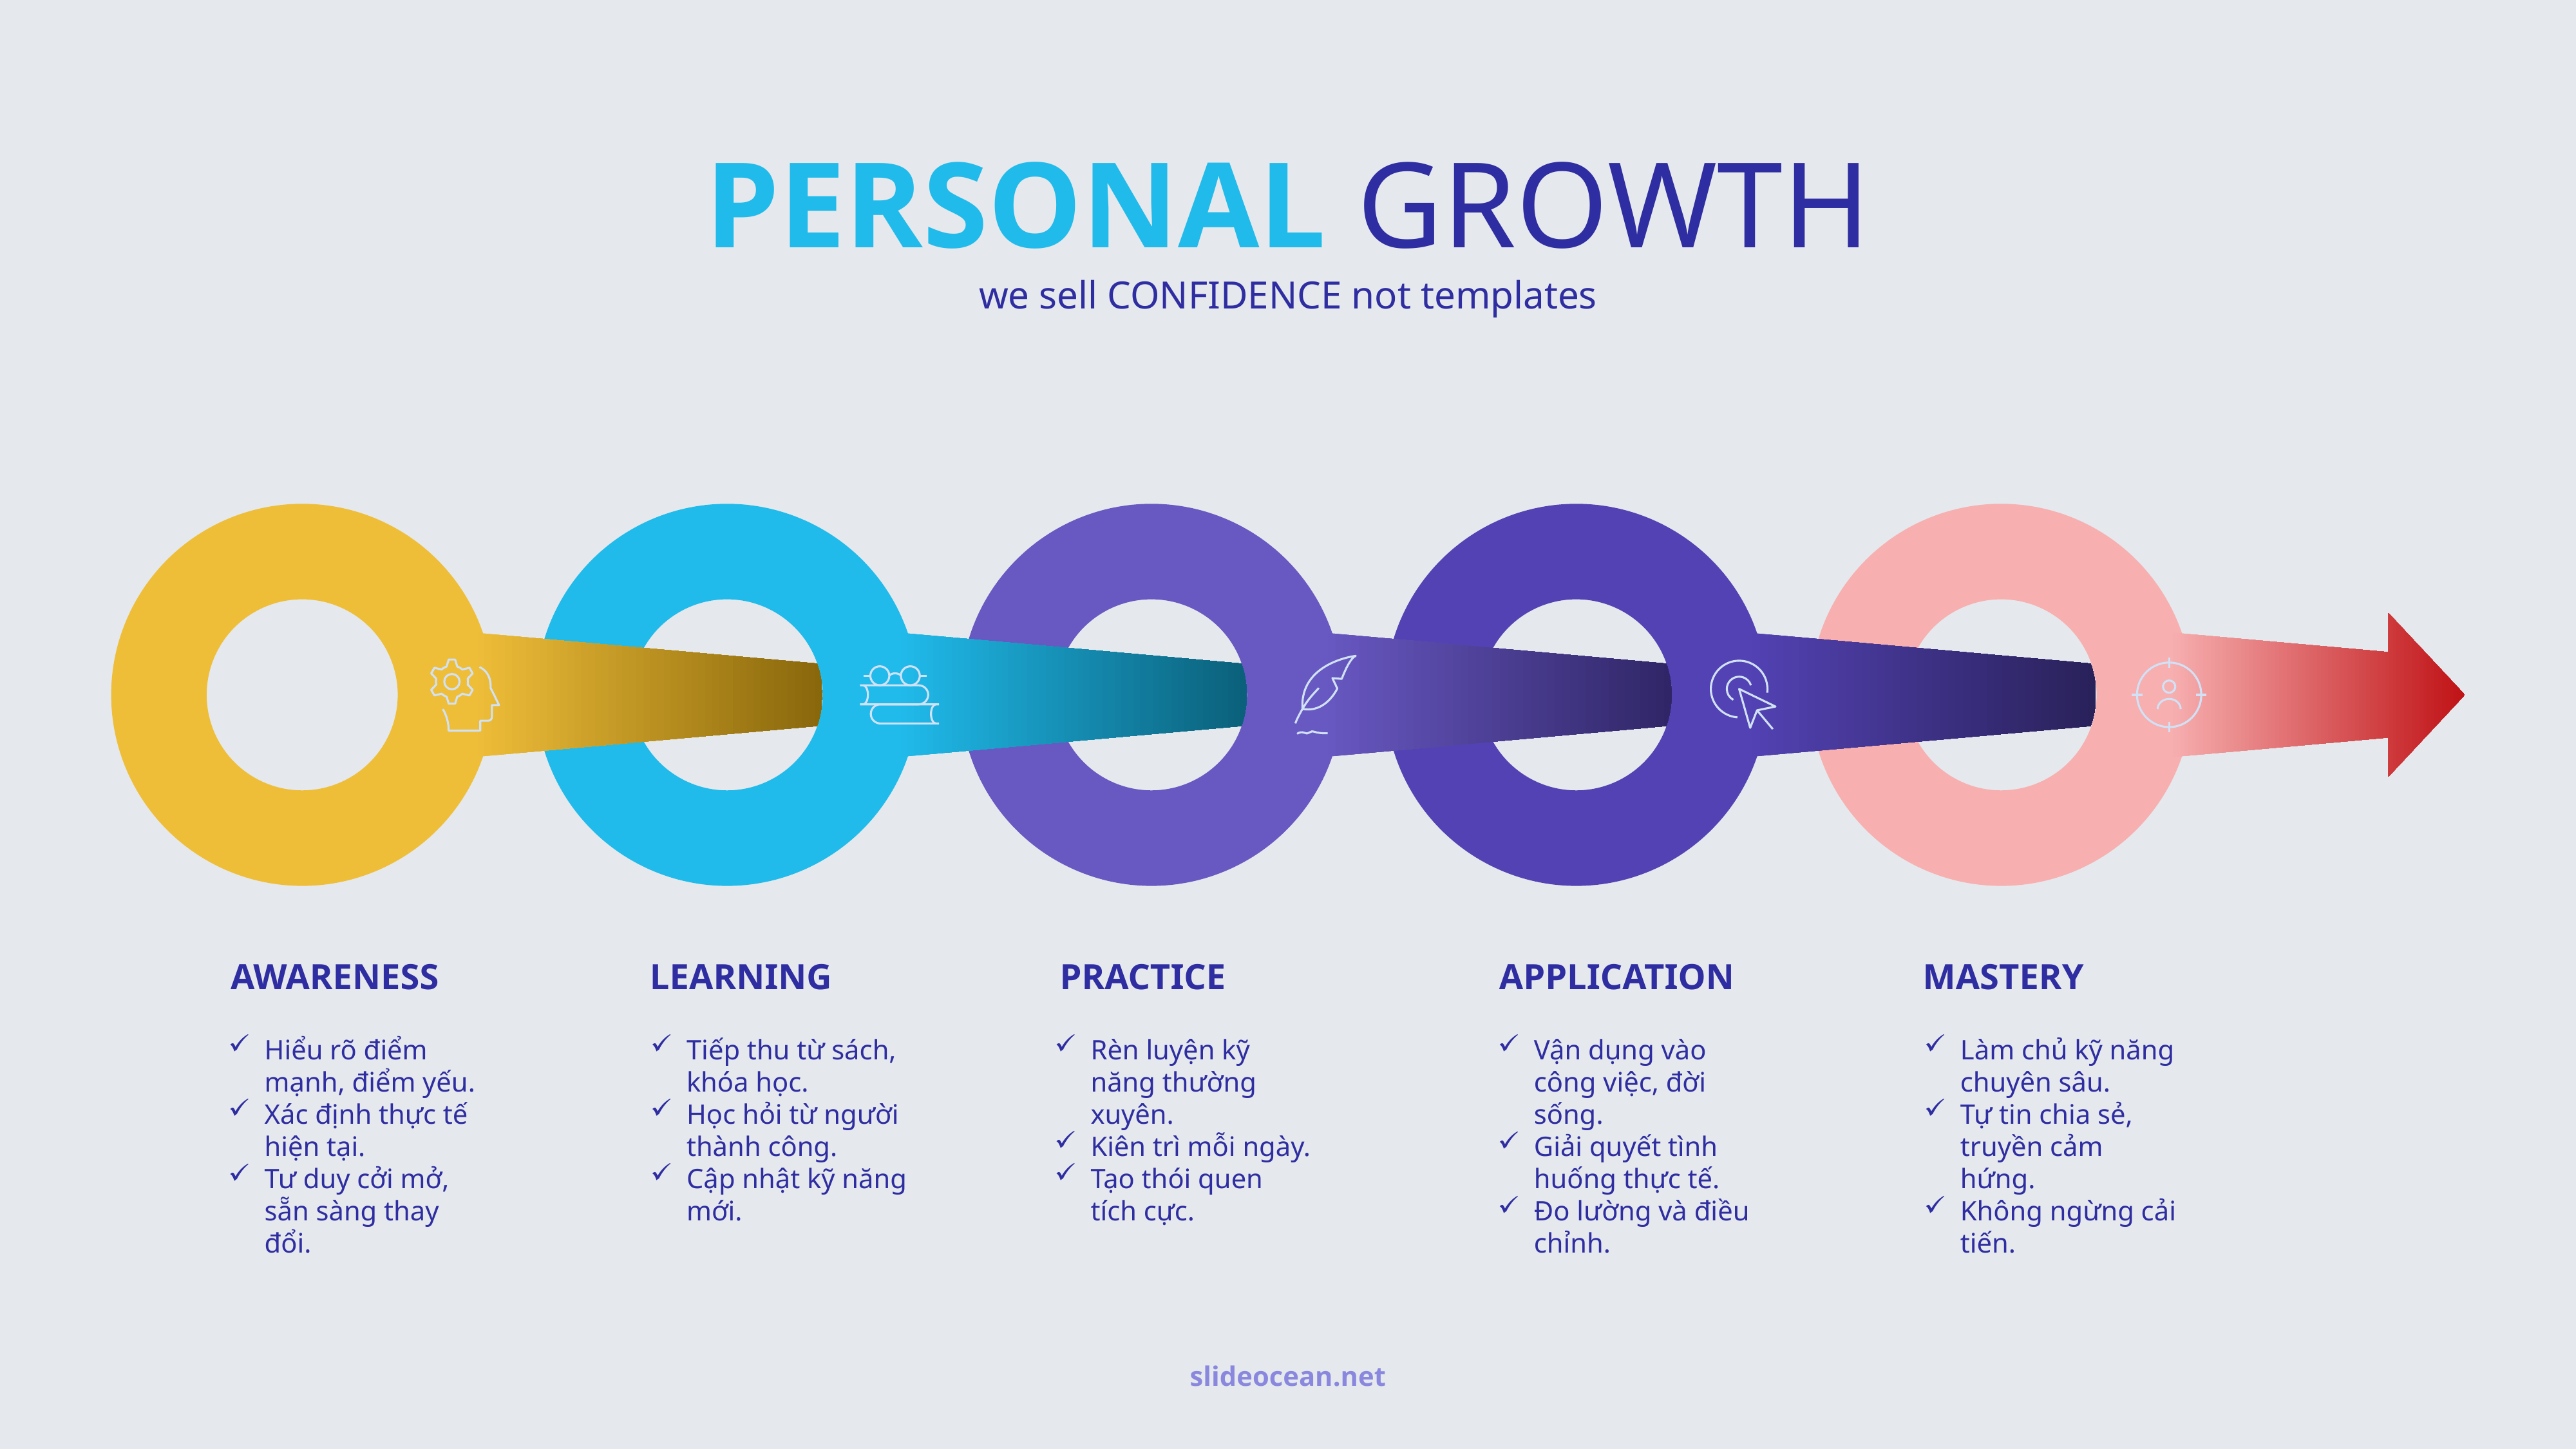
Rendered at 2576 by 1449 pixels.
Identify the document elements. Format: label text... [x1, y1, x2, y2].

text_box [1710, 660, 1776, 730]
text_box [431, 659, 499, 731]
text_box [110, 502, 484, 887]
text_box [469, 631, 824, 759]
text_box [1319, 631, 1673, 759]
text_box [2168, 610, 2467, 780]
text_box APPLICATION [1490, 950, 1745, 1001]
text_box Tiếp thu từ sách, khóa học. Học hỏi từ người thành công. Cập nhật kỹ năng mới. [640, 1028, 919, 1231]
text_box AWARENESS [221, 950, 449, 1001]
text_box [968, 502, 1334, 887]
text_box we sell CONFIDENCE not templates [969, 276, 1607, 321]
text_box PRACTICE [1050, 950, 1236, 1001]
text_box PERSONAL GROWTH [696, 125, 1880, 276]
text_box [1297, 731, 1328, 734]
text_box LEARNING [640, 950, 842, 1001]
text_box Hiểu rõ điểm mạnh, điểm yếu. Xác định thực tế hiện tại. Tư duy cởi mở, sẵn sàng thay đổi. [218, 1028, 497, 1264]
text_box [860, 666, 940, 724]
text_box Rèn luyện kỹ năng thường xuyên. Kiên trì mỗi ngày. Tạo thói quen tích cực. [1045, 1028, 1323, 1231]
text_box [1743, 631, 2098, 759]
text_box [1295, 656, 1356, 724]
text_box Vận dụng vào công việc, đời sống. Giải quyết tình huống thực tế. Đo lường và điều chỉnh. [1488, 1028, 1766, 1264]
text_box Làm chủ kỹ năng chuyên sâu. Tự tin chia sẻ, truyền cảm hứng. Không ngừng cải tiến. [1914, 1028, 2192, 1264]
text_box [894, 631, 1248, 759]
text_box [1392, 502, 1758, 887]
text_box [1817, 502, 2183, 887]
text_box [2132, 657, 2207, 733]
text_box MASTERY [1913, 950, 2094, 1001]
text_box [544, 502, 909, 887]
text_box slideocean.net [1180, 1354, 1396, 1397]
